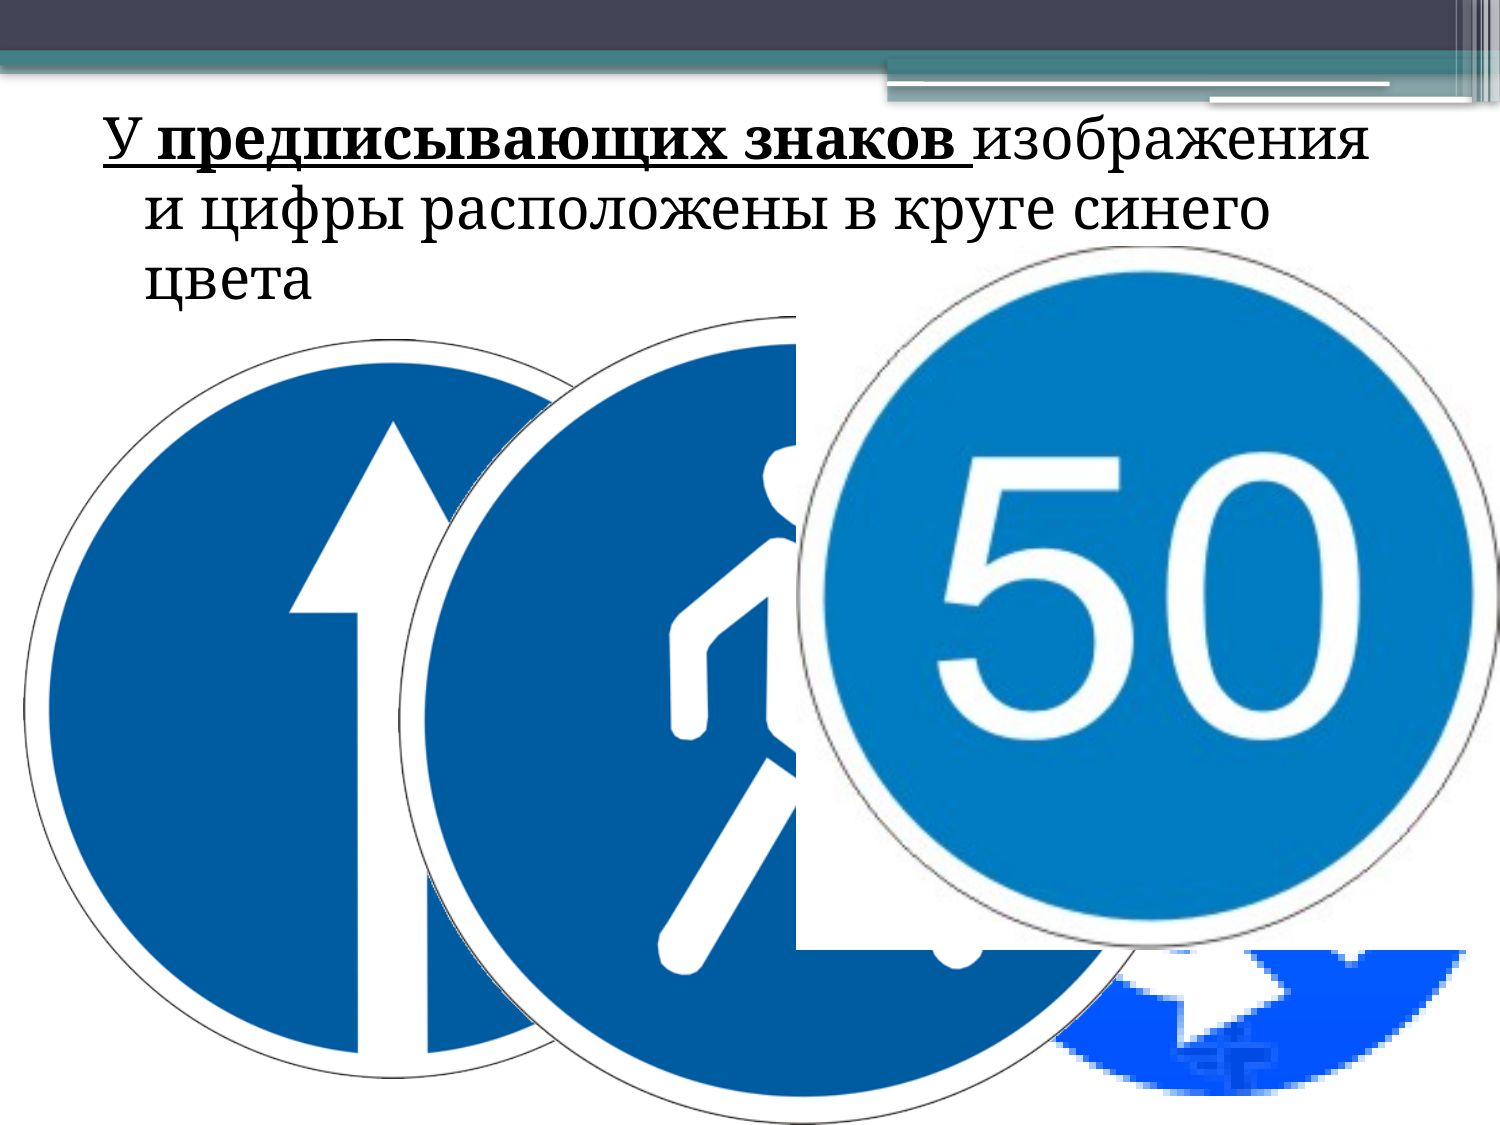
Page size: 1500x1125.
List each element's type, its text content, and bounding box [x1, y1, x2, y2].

list У предписывающих знаков изображения и цифры расположены в круге синего цвета [70, 93, 1421, 336]
picture [23, 245, 1500, 1125]
